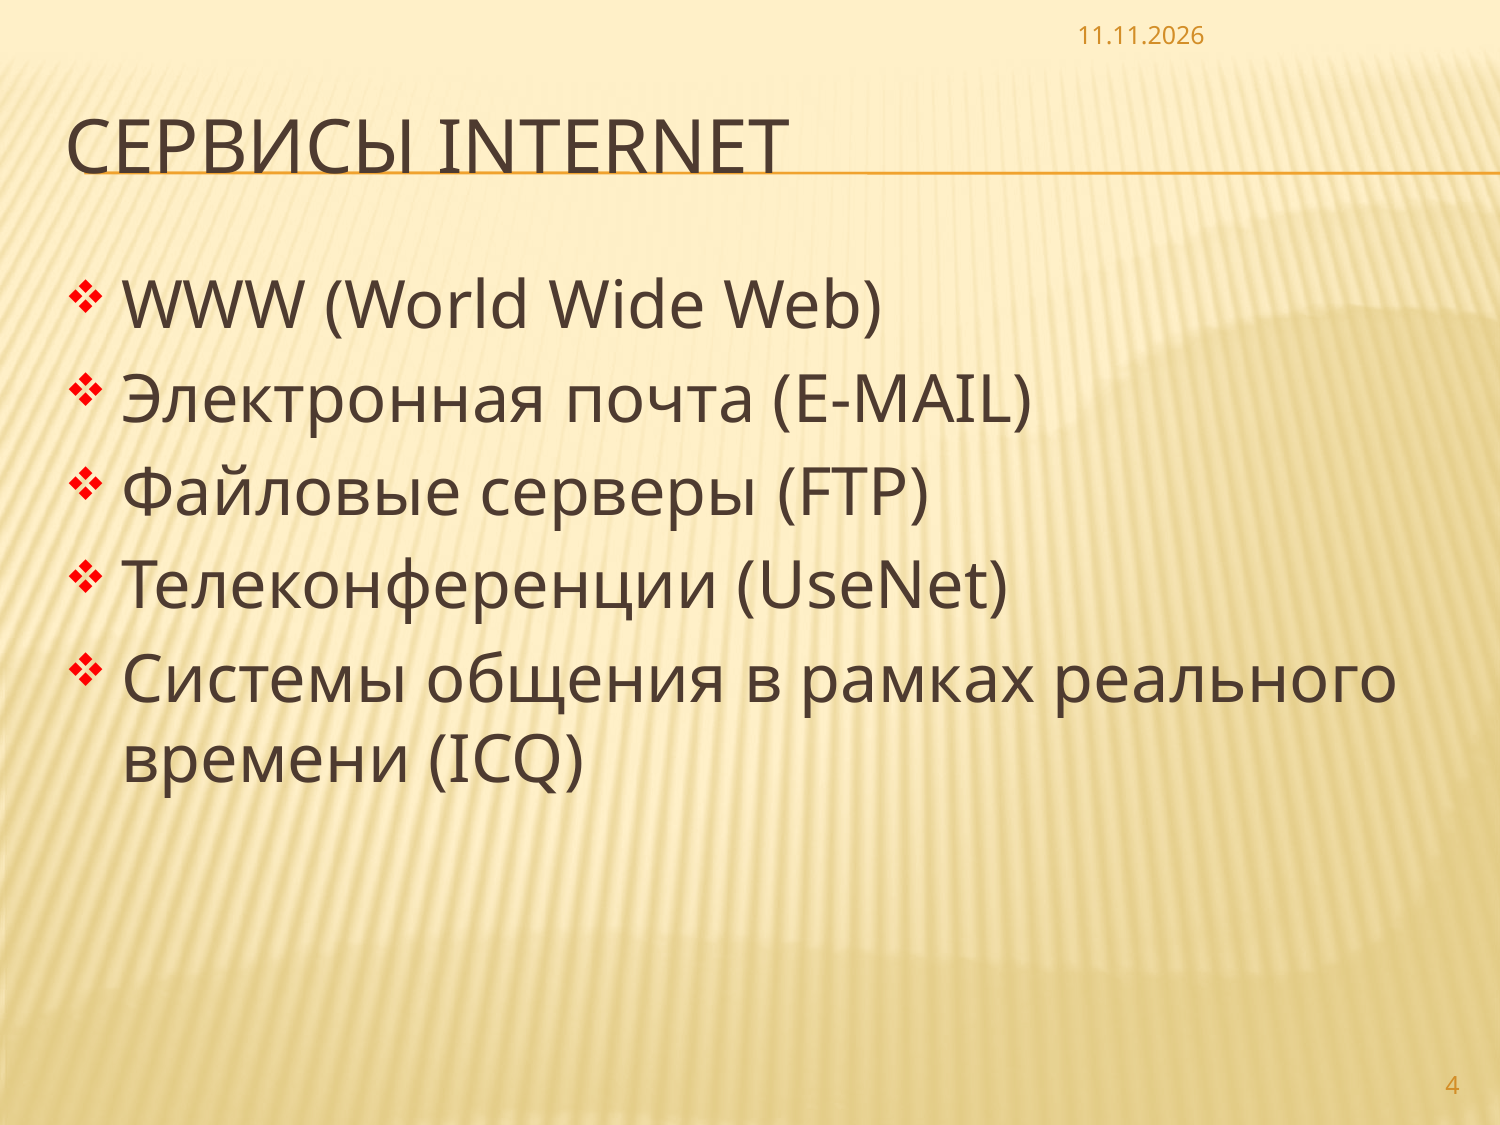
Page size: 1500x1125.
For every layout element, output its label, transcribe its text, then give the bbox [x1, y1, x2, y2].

list WWW (World Wide Web) Электронная почта (E-MAIL) Файловые серверы (FTP) Телеконференции (UseNet) Системы общения в рамках реального времени (ICQ) [50, 254, 1475, 998]
title Сервисы internet [50, 75, 1475, 213]
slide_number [1062, 12, 1475, 60]
slide_number 4 [1350, 1061, 1475, 1103]
